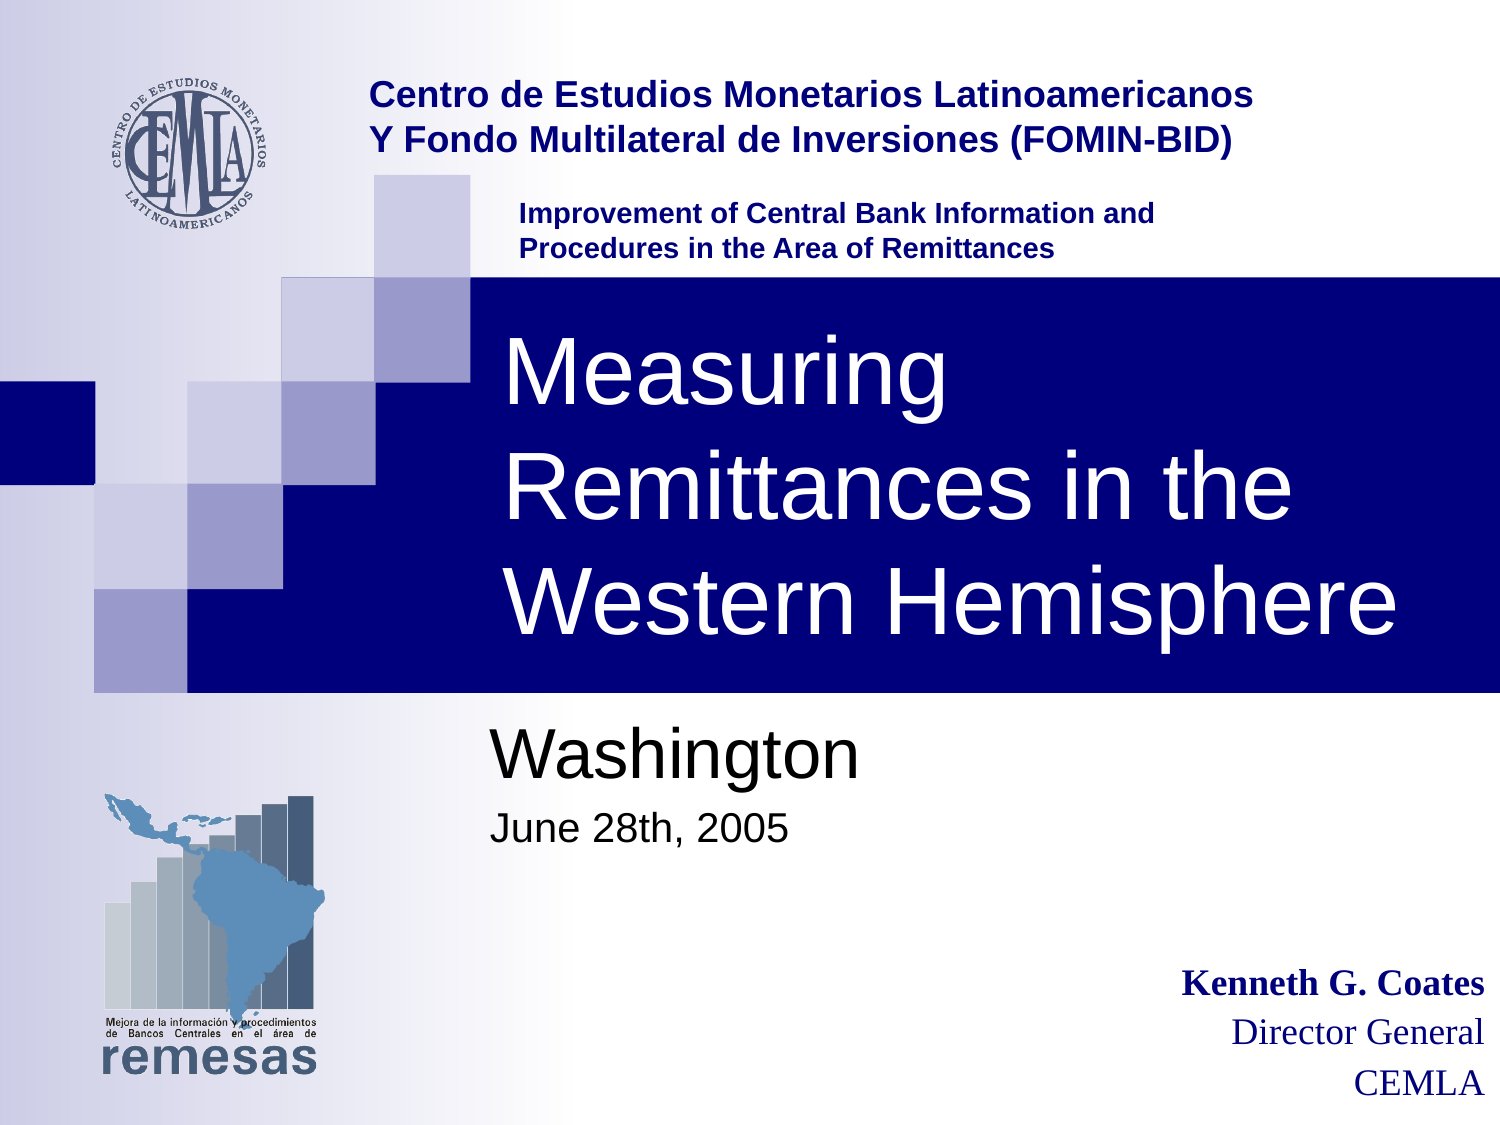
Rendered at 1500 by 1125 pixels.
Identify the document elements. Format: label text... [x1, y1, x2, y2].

picture [87, 751, 325, 1083]
subtitle Washington June 28th, 2005 [474, 699, 1463, 863]
text_box Centro de Estudios Monetarios Latinoamericanos Y Fondo Multilateral de Inversiones (FOMIN-BID) Improvement of Central Bank Information and Procedures in the Area of Remittances [354, 62, 1270, 273]
text_box Kenneth G. Coates Director General CEMLA [1162, 950, 1500, 1125]
picture [111, 77, 267, 230]
title Measuring Remittances in the Western Hemisphere [487, 299, 1476, 663]
